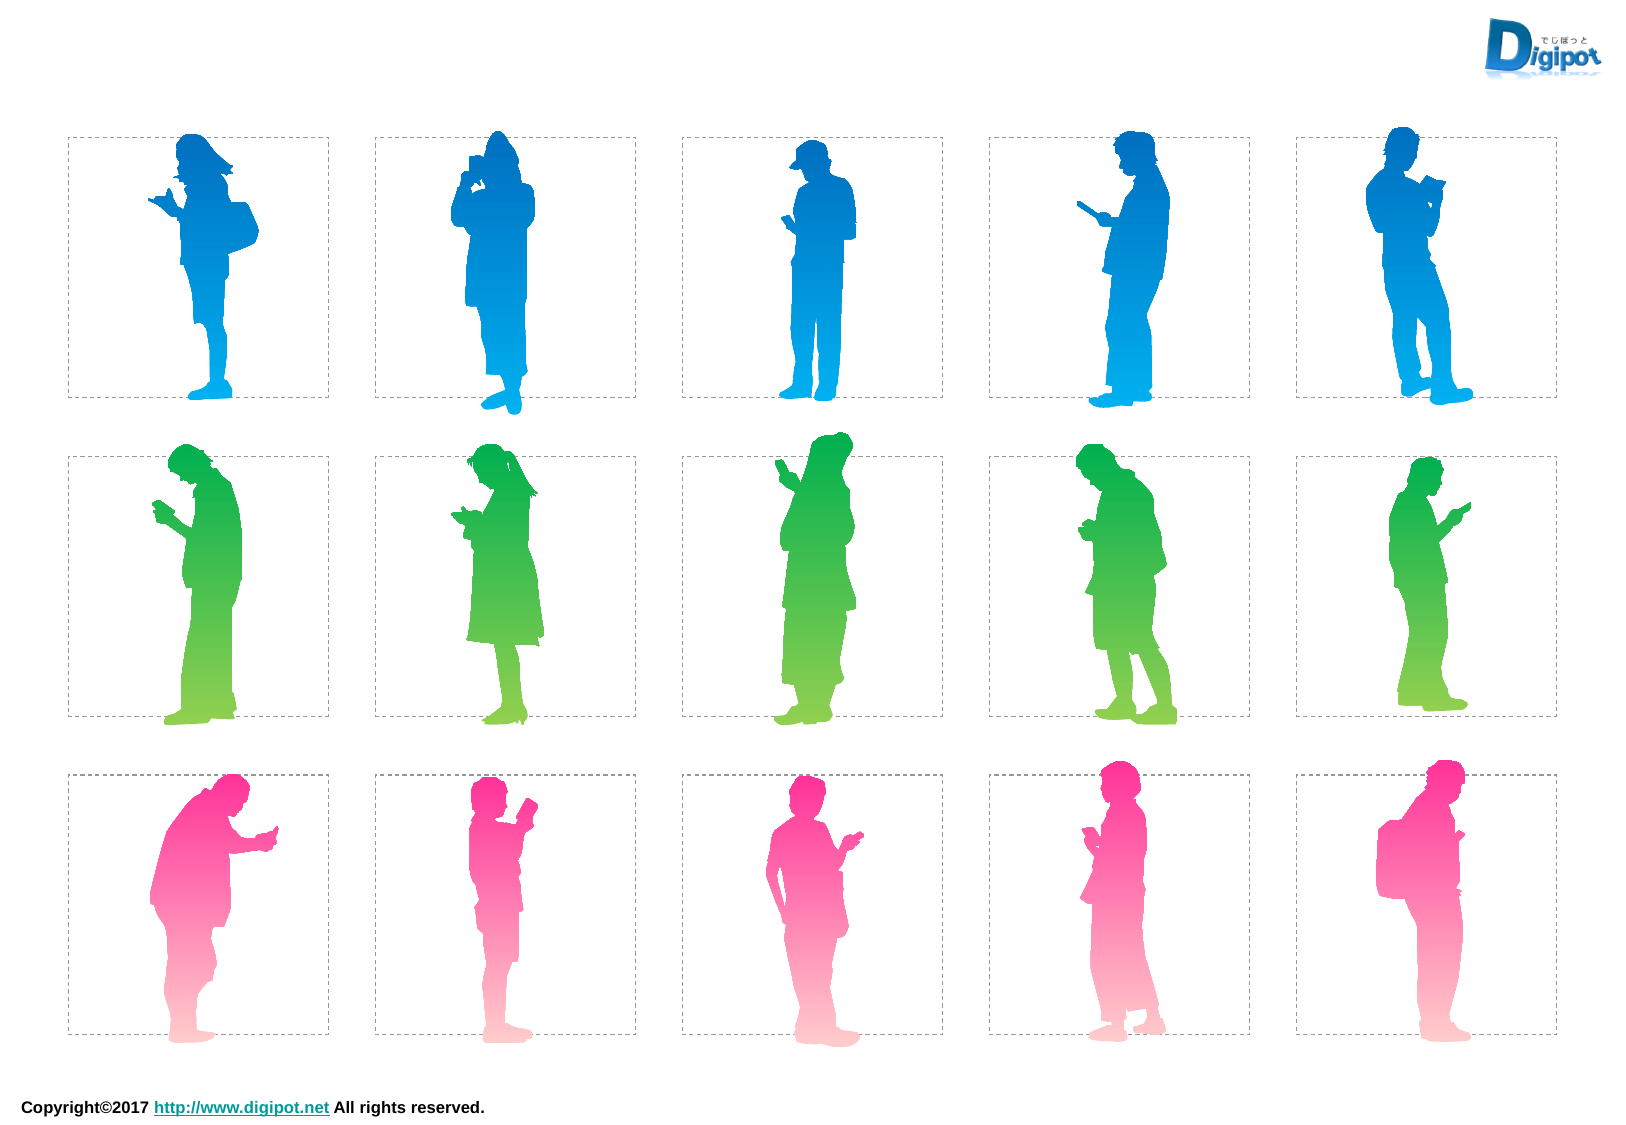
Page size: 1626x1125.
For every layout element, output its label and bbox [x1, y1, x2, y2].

text_box [779, 140, 857, 402]
text_box [1388, 457, 1472, 712]
picture [1485, 18, 1602, 82]
text_box [148, 134, 260, 401]
text_box [1080, 761, 1167, 1042]
text_box [773, 432, 857, 726]
text_box [1075, 444, 1178, 725]
text_box [152, 444, 243, 726]
text_box [1366, 127, 1474, 406]
text_box [469, 776, 538, 1043]
text_box [1375, 759, 1472, 1042]
text_box [766, 775, 865, 1048]
text_box [450, 444, 545, 726]
text_box [450, 131, 536, 415]
text_box [1077, 131, 1170, 408]
text_box [149, 773, 279, 1044]
